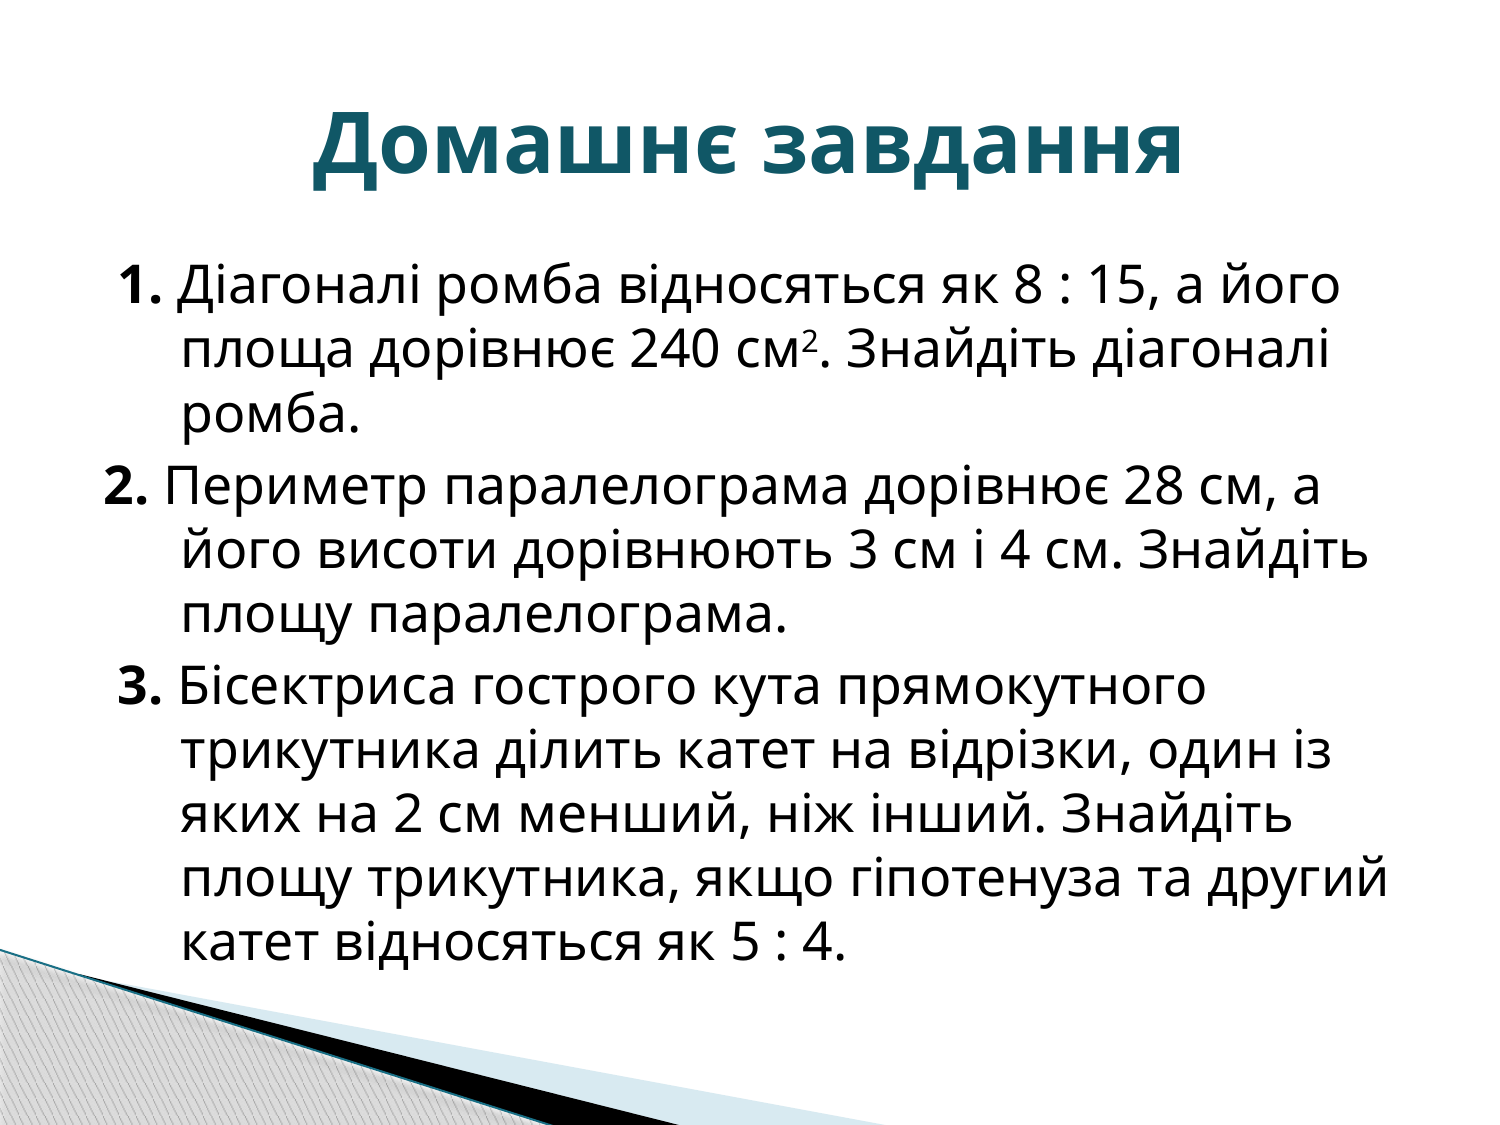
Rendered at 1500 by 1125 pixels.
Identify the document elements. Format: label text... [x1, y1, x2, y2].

list 1. Діагоналі ромба відносяться як 8 : 15, а його площа дорівнює 240 см2. Знайдіть діагоналі ромба. 2. Периметр паралелограма дорівнює 28 см, а його висоти до­рівнюють 3 см і 4 см. Знайдіть площу паралелограма. 3. Бісектриса гострого кута прямокутного трикутника ділить катет на відрізки, один із яких на 2 см менший, ніж інший. Знайдіть площу трикутника, якщо гіпотенуза та другий катет відносяться як 5 : 4. [75, 243, 1425, 986]
title Домашнє завдання [75, 45, 1425, 233]
